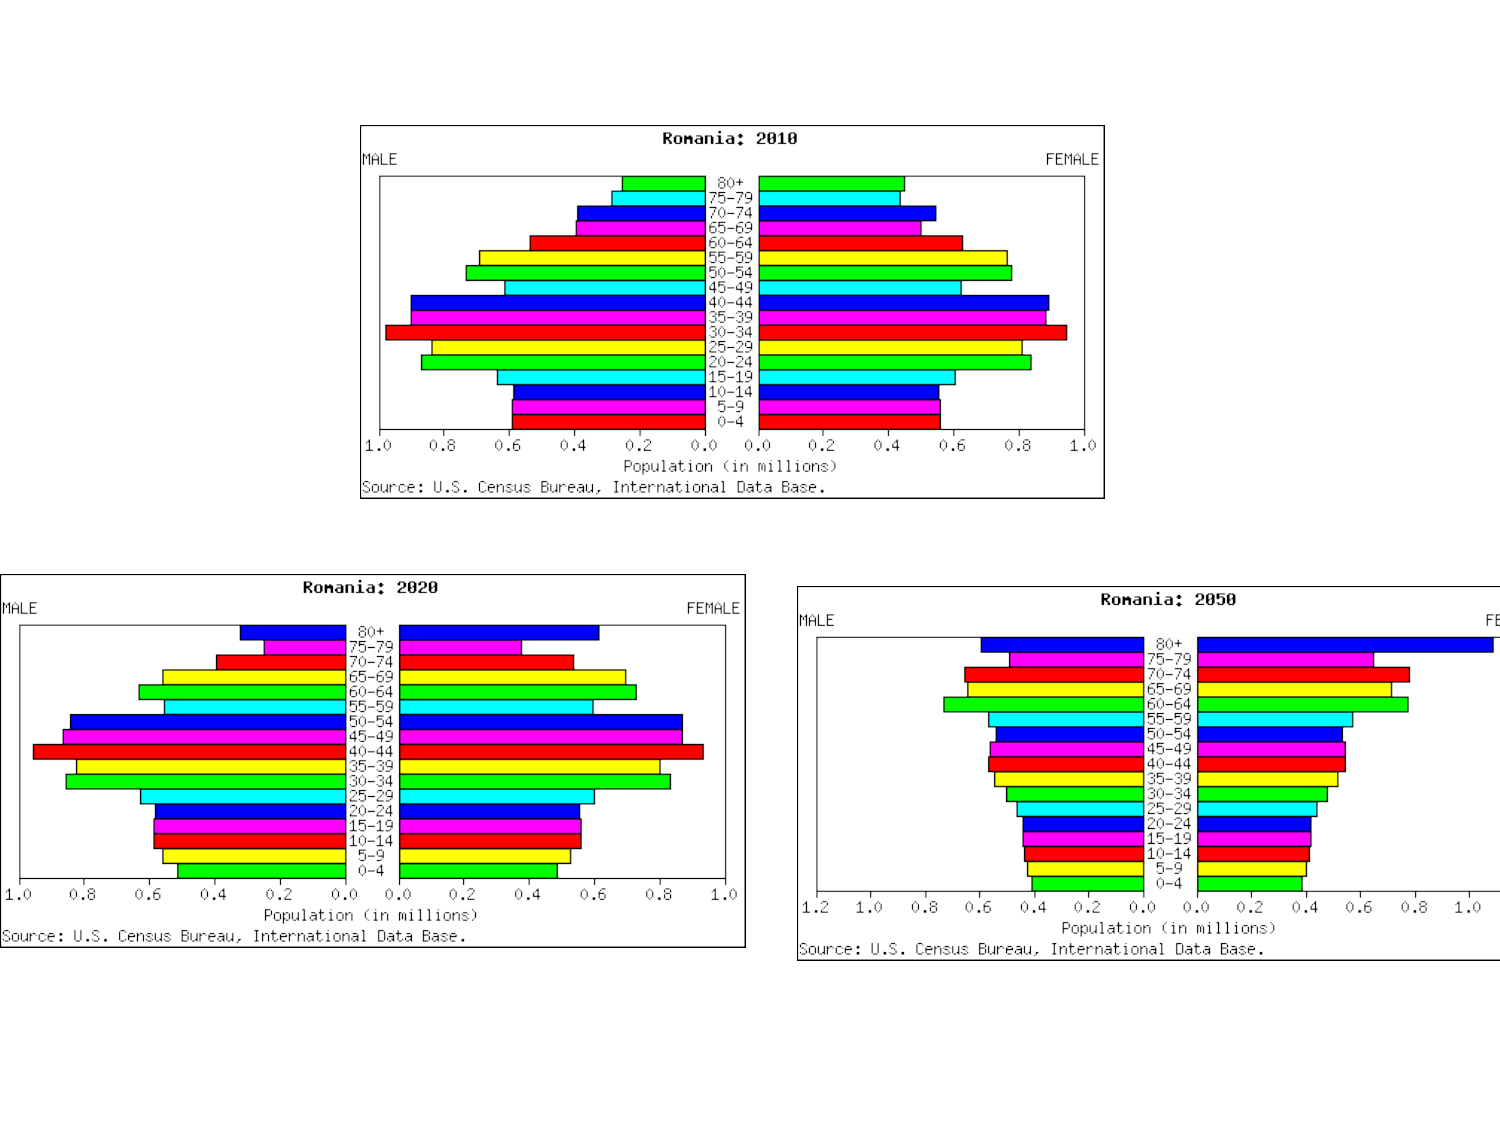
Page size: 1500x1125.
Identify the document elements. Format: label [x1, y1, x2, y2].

picture [359, 125, 1105, 499]
picture [0, 574, 746, 949]
picture [796, 585, 1500, 961]
